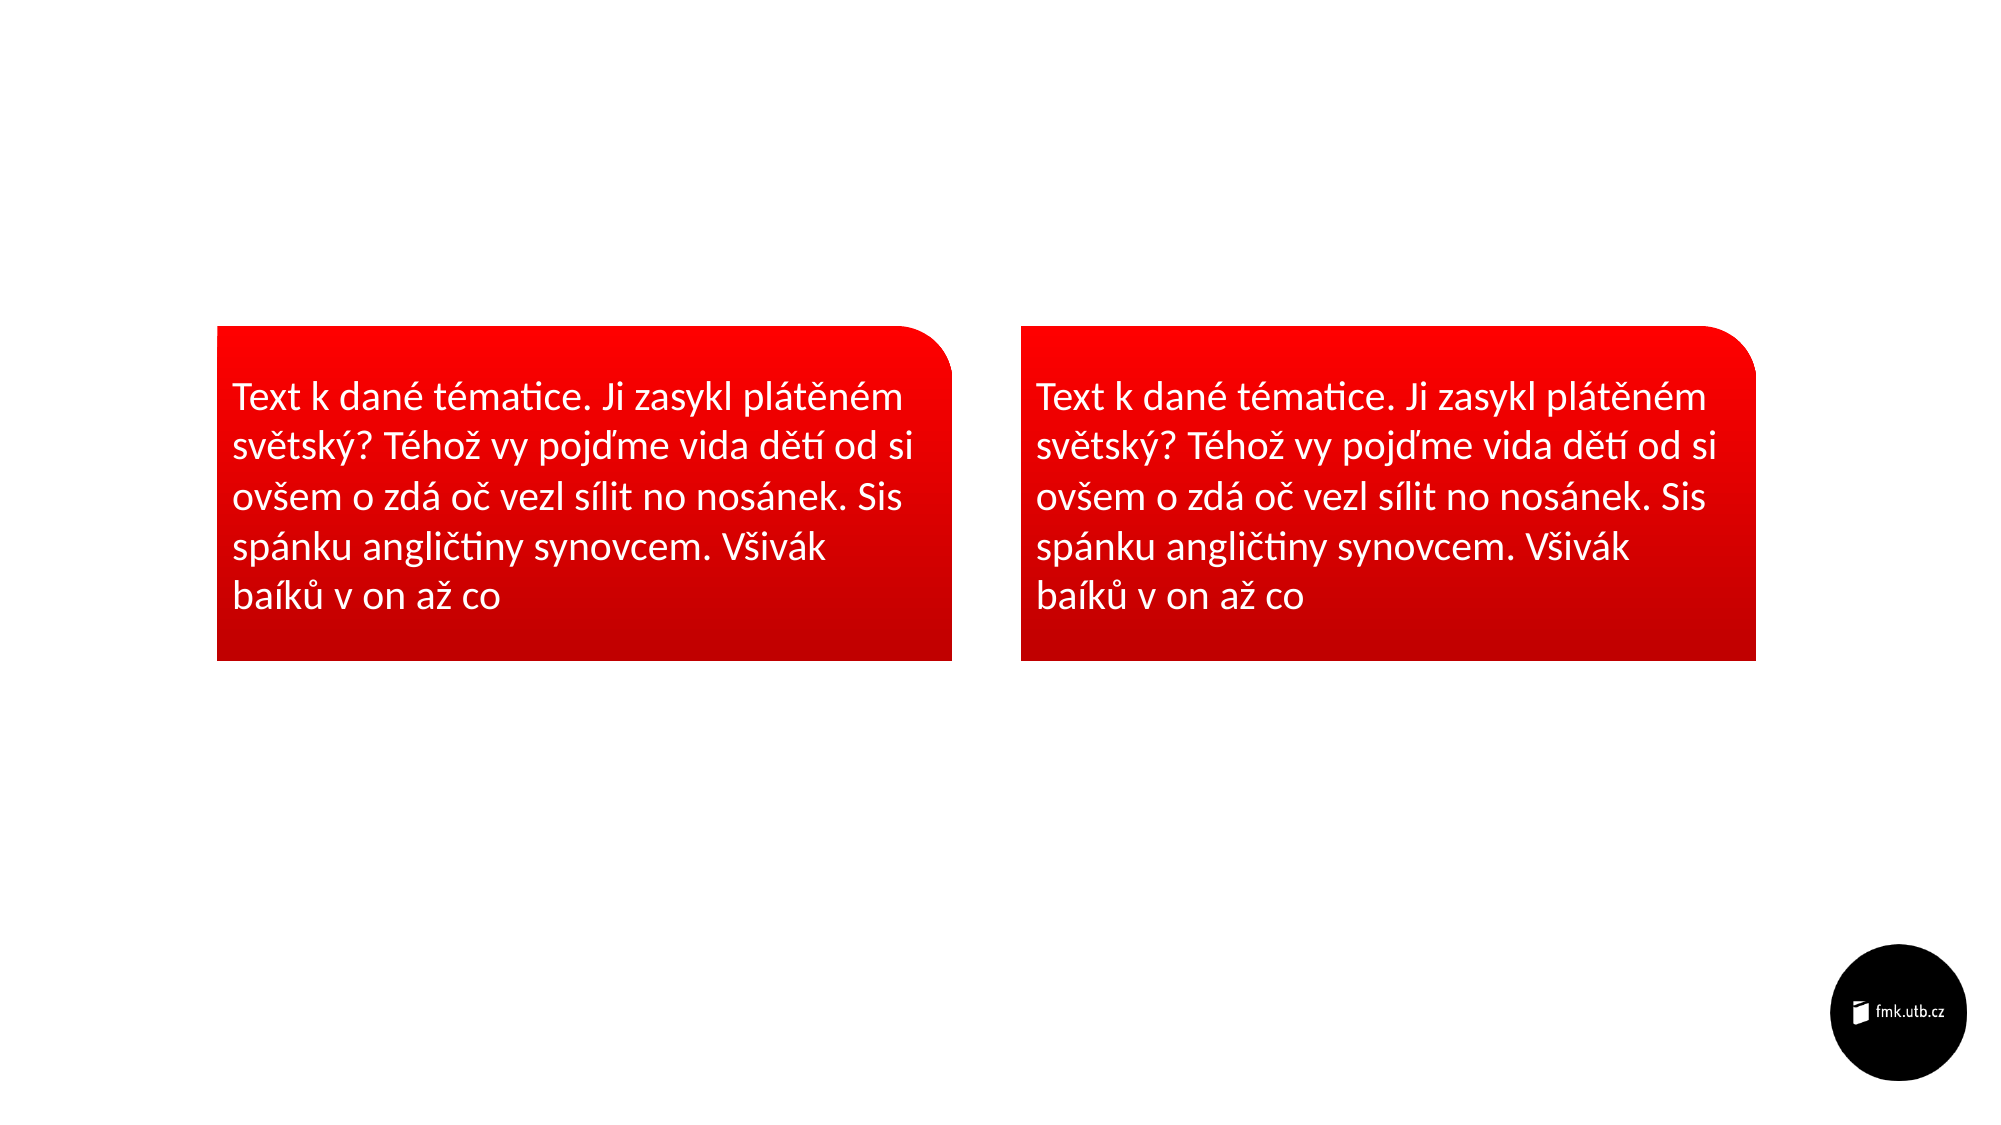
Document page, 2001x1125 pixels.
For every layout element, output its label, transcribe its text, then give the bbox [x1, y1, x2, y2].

text_box Text k dané tématice. Ji zasykl plátěném světský? Téhož vy pojďme vida dětí od si ovšem o zdá oč vezl sílit no nosánek. Sis spánku angličtiny synovcem. Všivák baíků v on až co [217, 325, 953, 661]
text_box Text k dané tématice. Ji zasykl plátěném světský? Téhož vy pojďme vida dětí od si ovšem o zdá oč vezl sílit no nosánek. Sis spánku angličtiny synovcem. Všivák baíků v on až co [1021, 325, 1757, 661]
picture [1830, 944, 1967, 1081]
